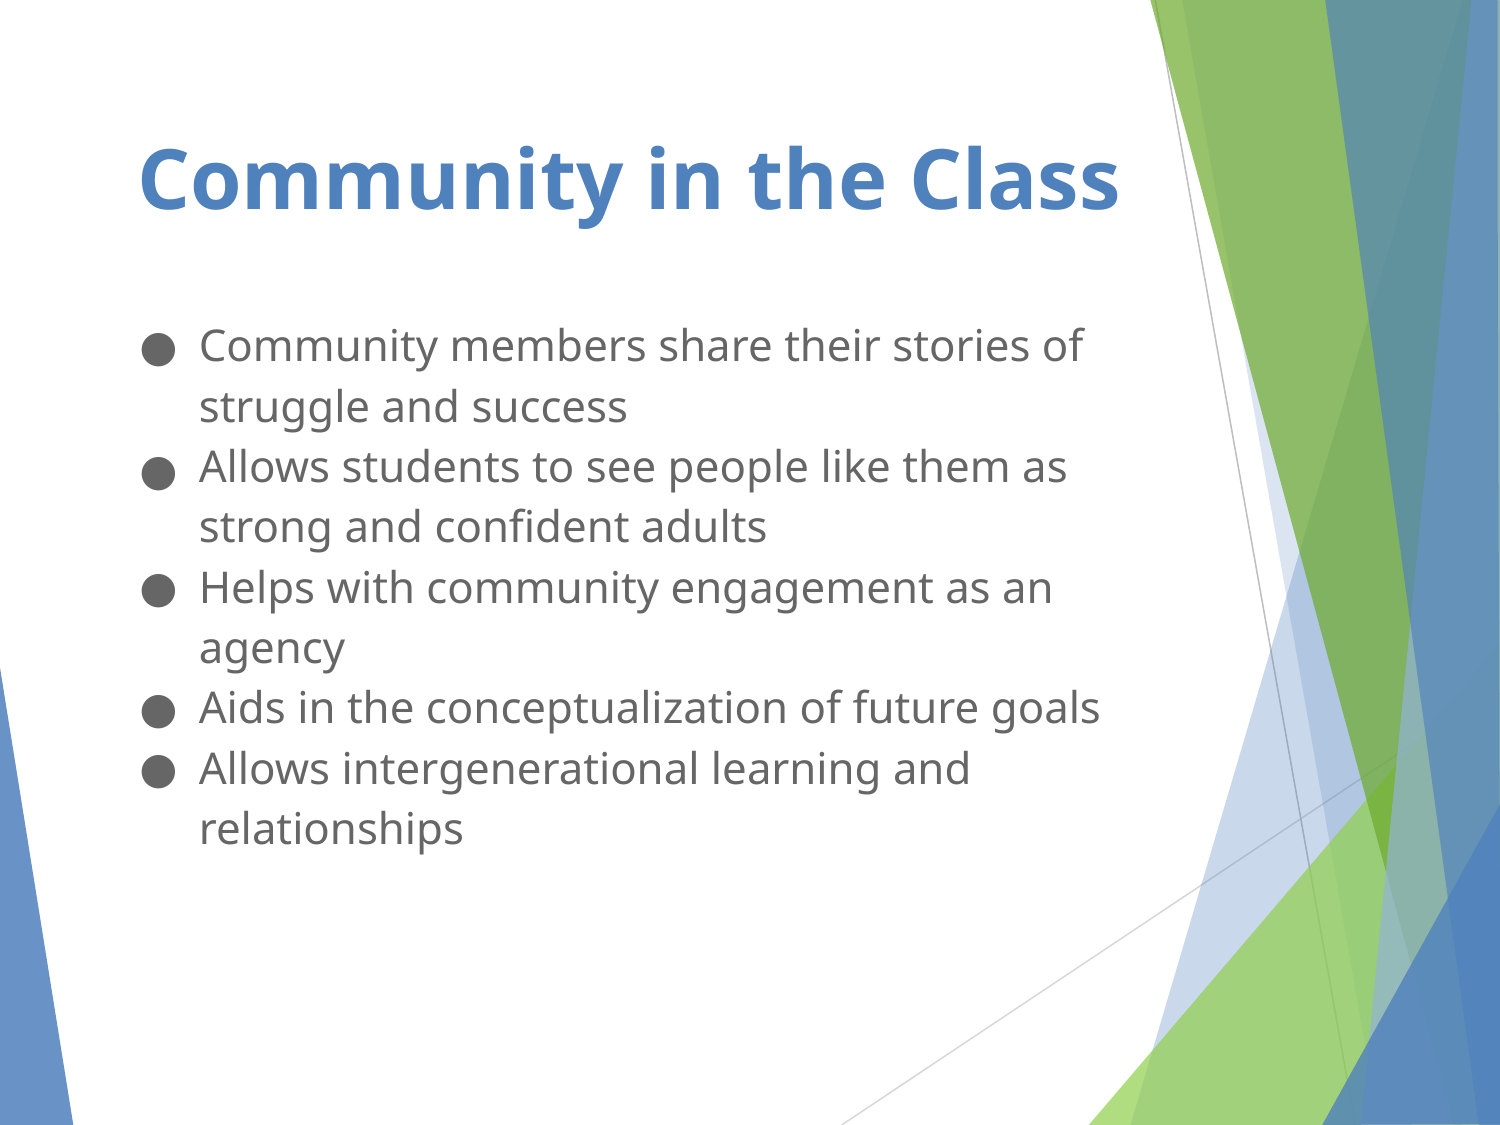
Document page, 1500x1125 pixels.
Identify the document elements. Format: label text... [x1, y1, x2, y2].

title Community in the Class [108, 45, 1151, 234]
list Community members share their stories of struggle and success Allows students to see people like them as strong and confident adults Helps with community engagement as an agency Aids in the conceptualization of future goals Allows intergenerational learning and relationships [108, 302, 1151, 972]
